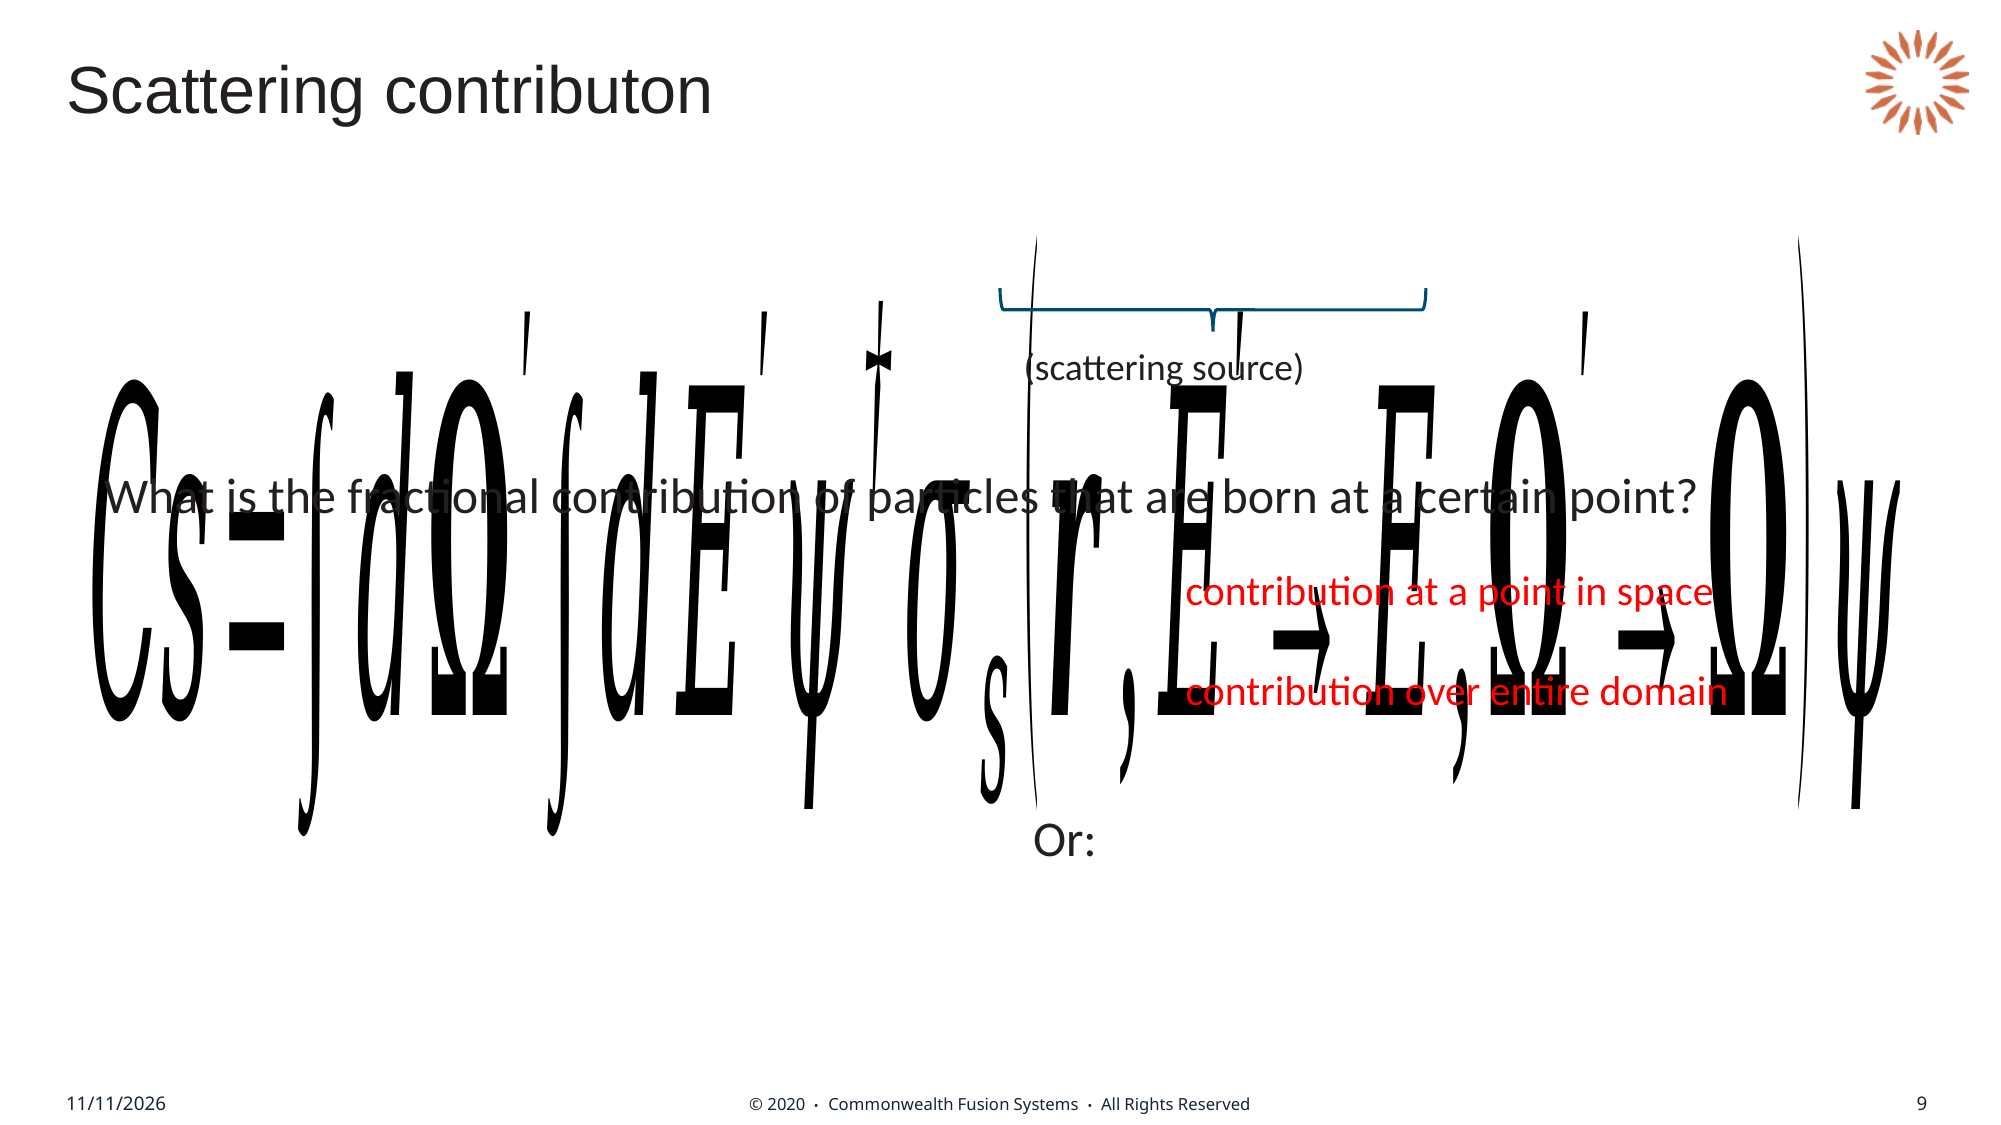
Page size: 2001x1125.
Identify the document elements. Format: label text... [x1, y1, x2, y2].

title Scattering contributon [51, 48, 1810, 153]
text_box contribution at a point in space contribution over entire domain [1170, 556, 1746, 716]
text_box [999, 287, 1427, 332]
